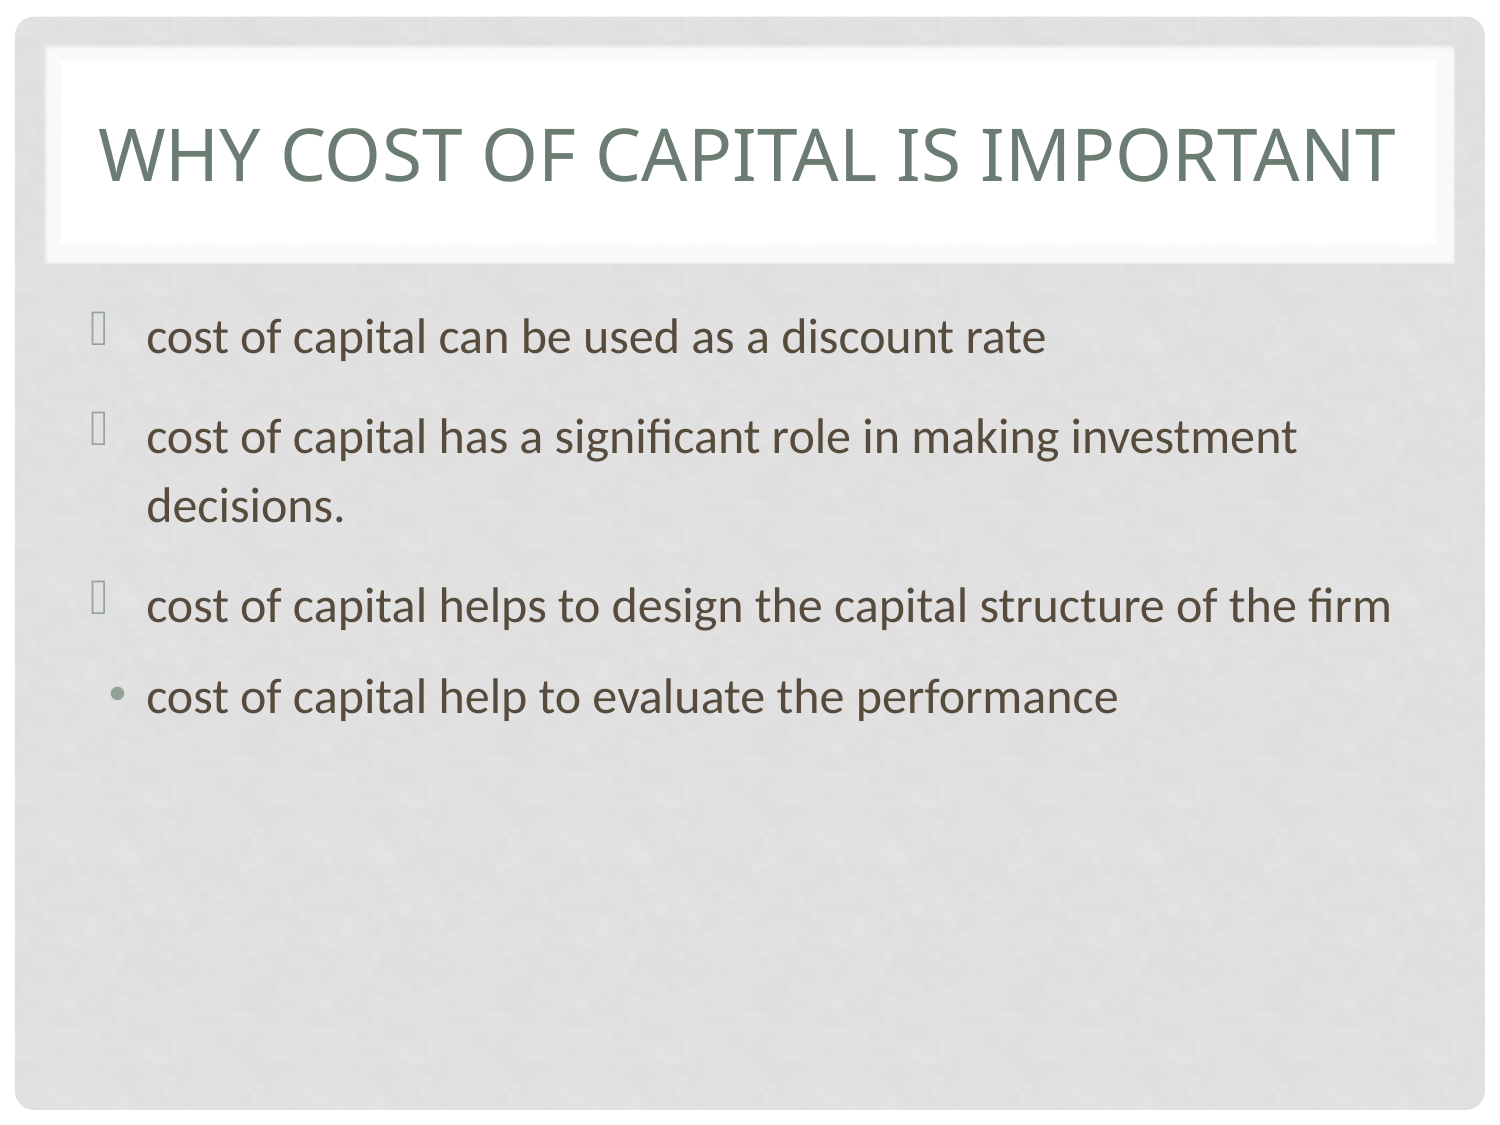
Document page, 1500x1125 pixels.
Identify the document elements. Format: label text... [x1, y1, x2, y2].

title Why Cost of Capital Is Important [69, 66, 1425, 238]
list cost of capital can be used as a discount rate cost of capital has a significant role in making investment decisions. cost of capital helps to design the capital structure of the firm cost of capital help to evaluate the performance [75, 287, 1425, 1005]
